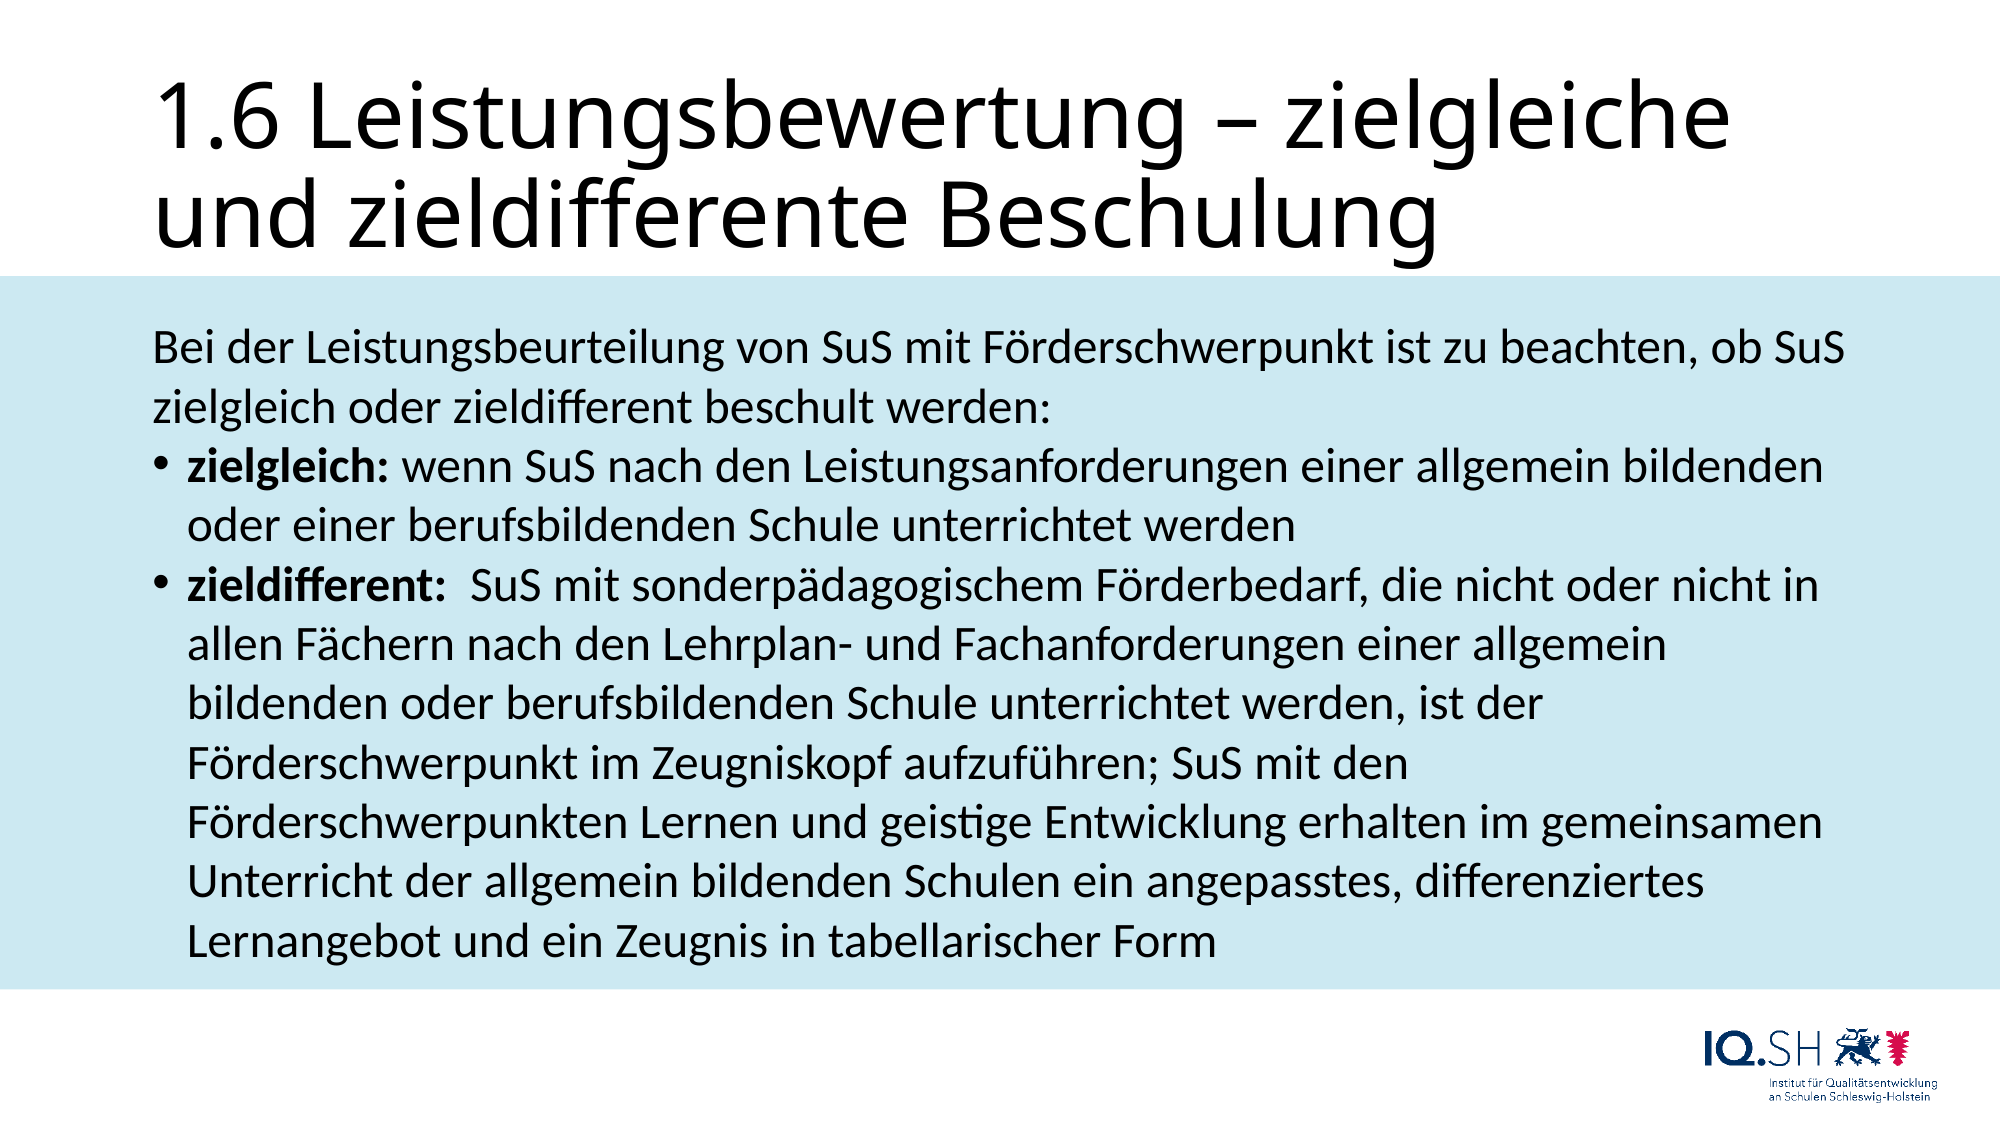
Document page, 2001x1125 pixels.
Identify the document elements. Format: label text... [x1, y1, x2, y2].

picture [1705, 1028, 1937, 1103]
title 1.6 Leistungsbewertung – zielgleiche und zieldifferente Beschulung [137, 59, 1863, 278]
list Bei der Leistungsbeurteilung von SuS mit Förderschwerpunkt ist zu beachten, ob SuS zielgleich oder zieldifferent beschult werden: zielgleich: wenn SuS nach den Leistungsanforderungen einer allgemein bildenden oder einer berufsbildenden Schule unterrichtet werden zieldifferent: SuS mit sonderpädagogischem Förderbedarf, die nicht oder nicht in allen Fächern nach den Lehrplan- und Fachanforderungen einer allgemein bildenden oder berufsbildenden Schule unterrichtet werden, ist der Förderschwerpunkt im Zeugniskopf aufzuführen; SuS mit den Förderschwerpunkten Lernen und geistige Entwicklung erhalten im gemeinsamen Unterricht der allgemein bildenden Schulen ein angepasstes, differenziertes Lernangebot und ein Zeugnis in tabellarischer Form [137, 299, 1863, 982]
